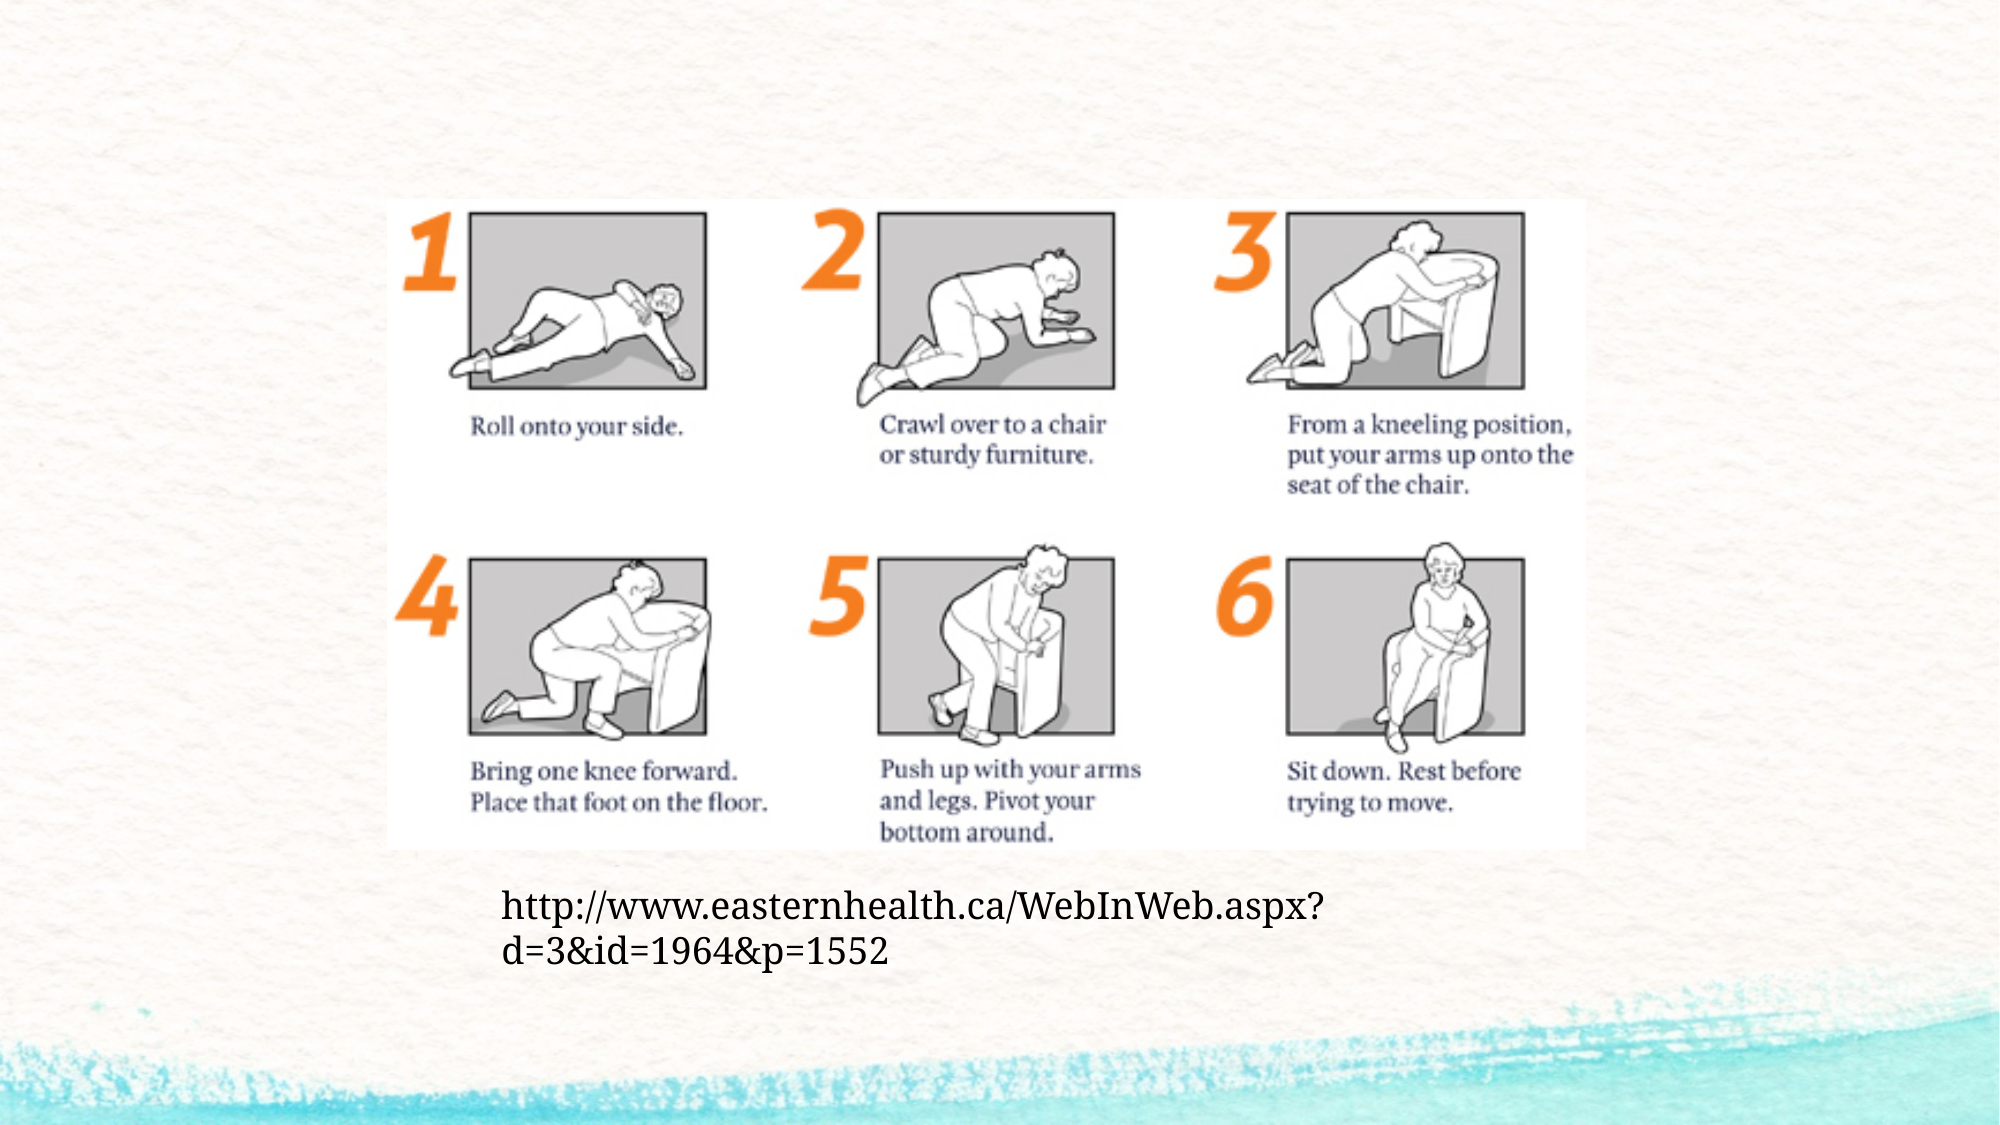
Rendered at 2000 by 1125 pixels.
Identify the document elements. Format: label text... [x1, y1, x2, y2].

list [387, 199, 1586, 851]
text_box http://www.easternhealth.ca/WebInWeb.aspx?d=3&id=1964&p=1552 [486, 874, 1487, 980]
picture [0, 0, 2000, 1125]
